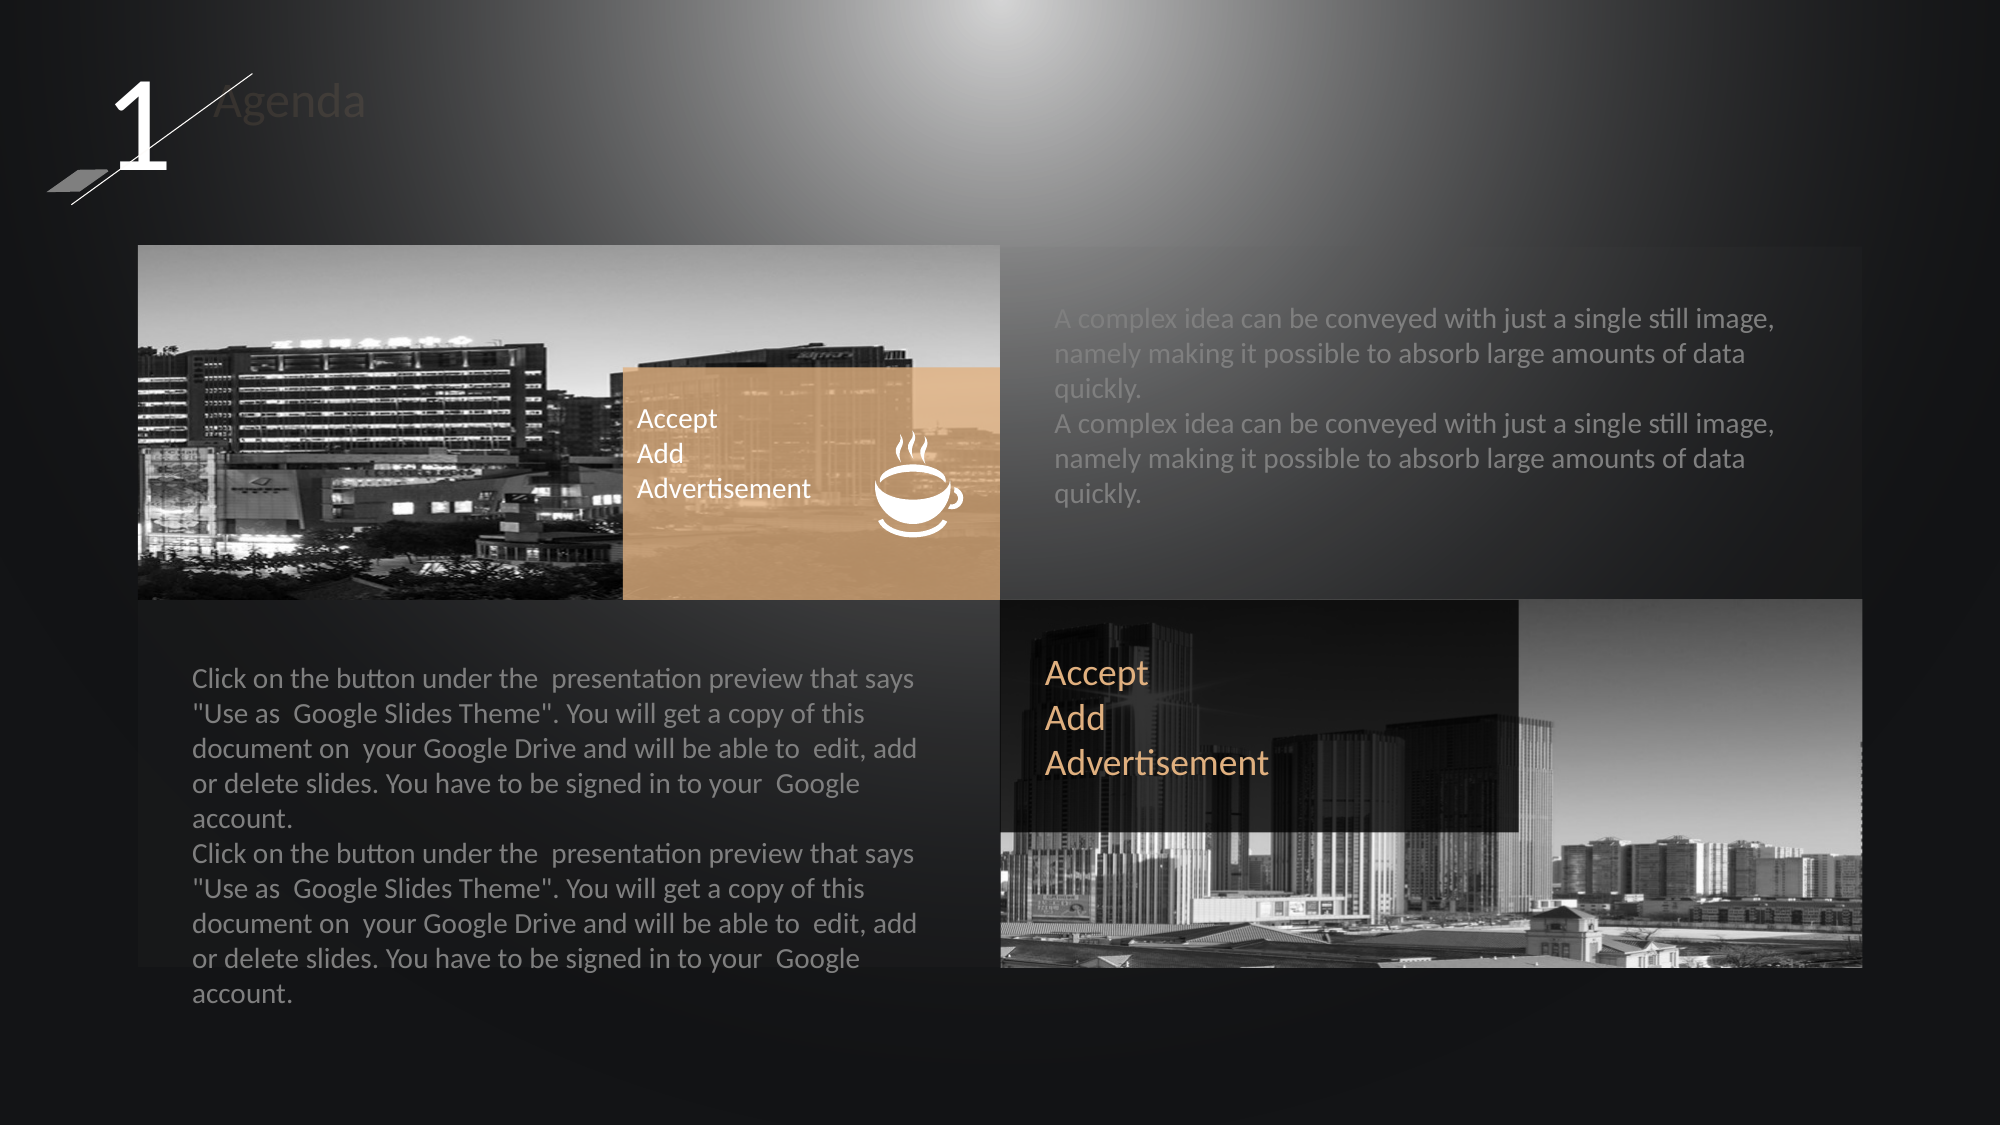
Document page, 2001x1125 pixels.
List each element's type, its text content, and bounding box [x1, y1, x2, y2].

text_box [1001, 601, 1863, 968]
text_box [875, 479, 951, 524]
text_box Agenda [222, 60, 1455, 136]
text_box [137, 599, 1001, 968]
text_box Accept Add Advertisement [622, 391, 839, 512]
text_box Accept Add Advertisement [1030, 640, 1519, 791]
text_box A complex idea can be conveyed with just a single still image, namely making it possible to absorb large amounts of data quickly. A complex idea can be conveyed with just a single still image, namely making it possible to absorb large amounts of data quickly. [1039, 291, 1823, 517]
text_box [947, 487, 964, 510]
text_box [879, 436, 946, 483]
text_box Click on the button under the presentation preview that says "Use as Google Slides Theme". You will get a copy of this document on your Google Drive and will be able to edit, add or delete slides. You have to be signed in to your Google account. Click on the button under the presentation preview that says "Use as Google Slides Theme". You will get a copy of this document on your Google Drive and will be able to edit, add or delete slides. You have to be signed in to your Google account. [177, 652, 961, 1017]
text_box [137, 245, 1001, 599]
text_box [88, 25, 222, 239]
text_box [999, 246, 1863, 601]
text_box [622, 366, 1001, 601]
text_box [908, 430, 916, 459]
text_box [895, 434, 904, 463]
text_box [878, 518, 948, 538]
text_box [999, 599, 1520, 833]
